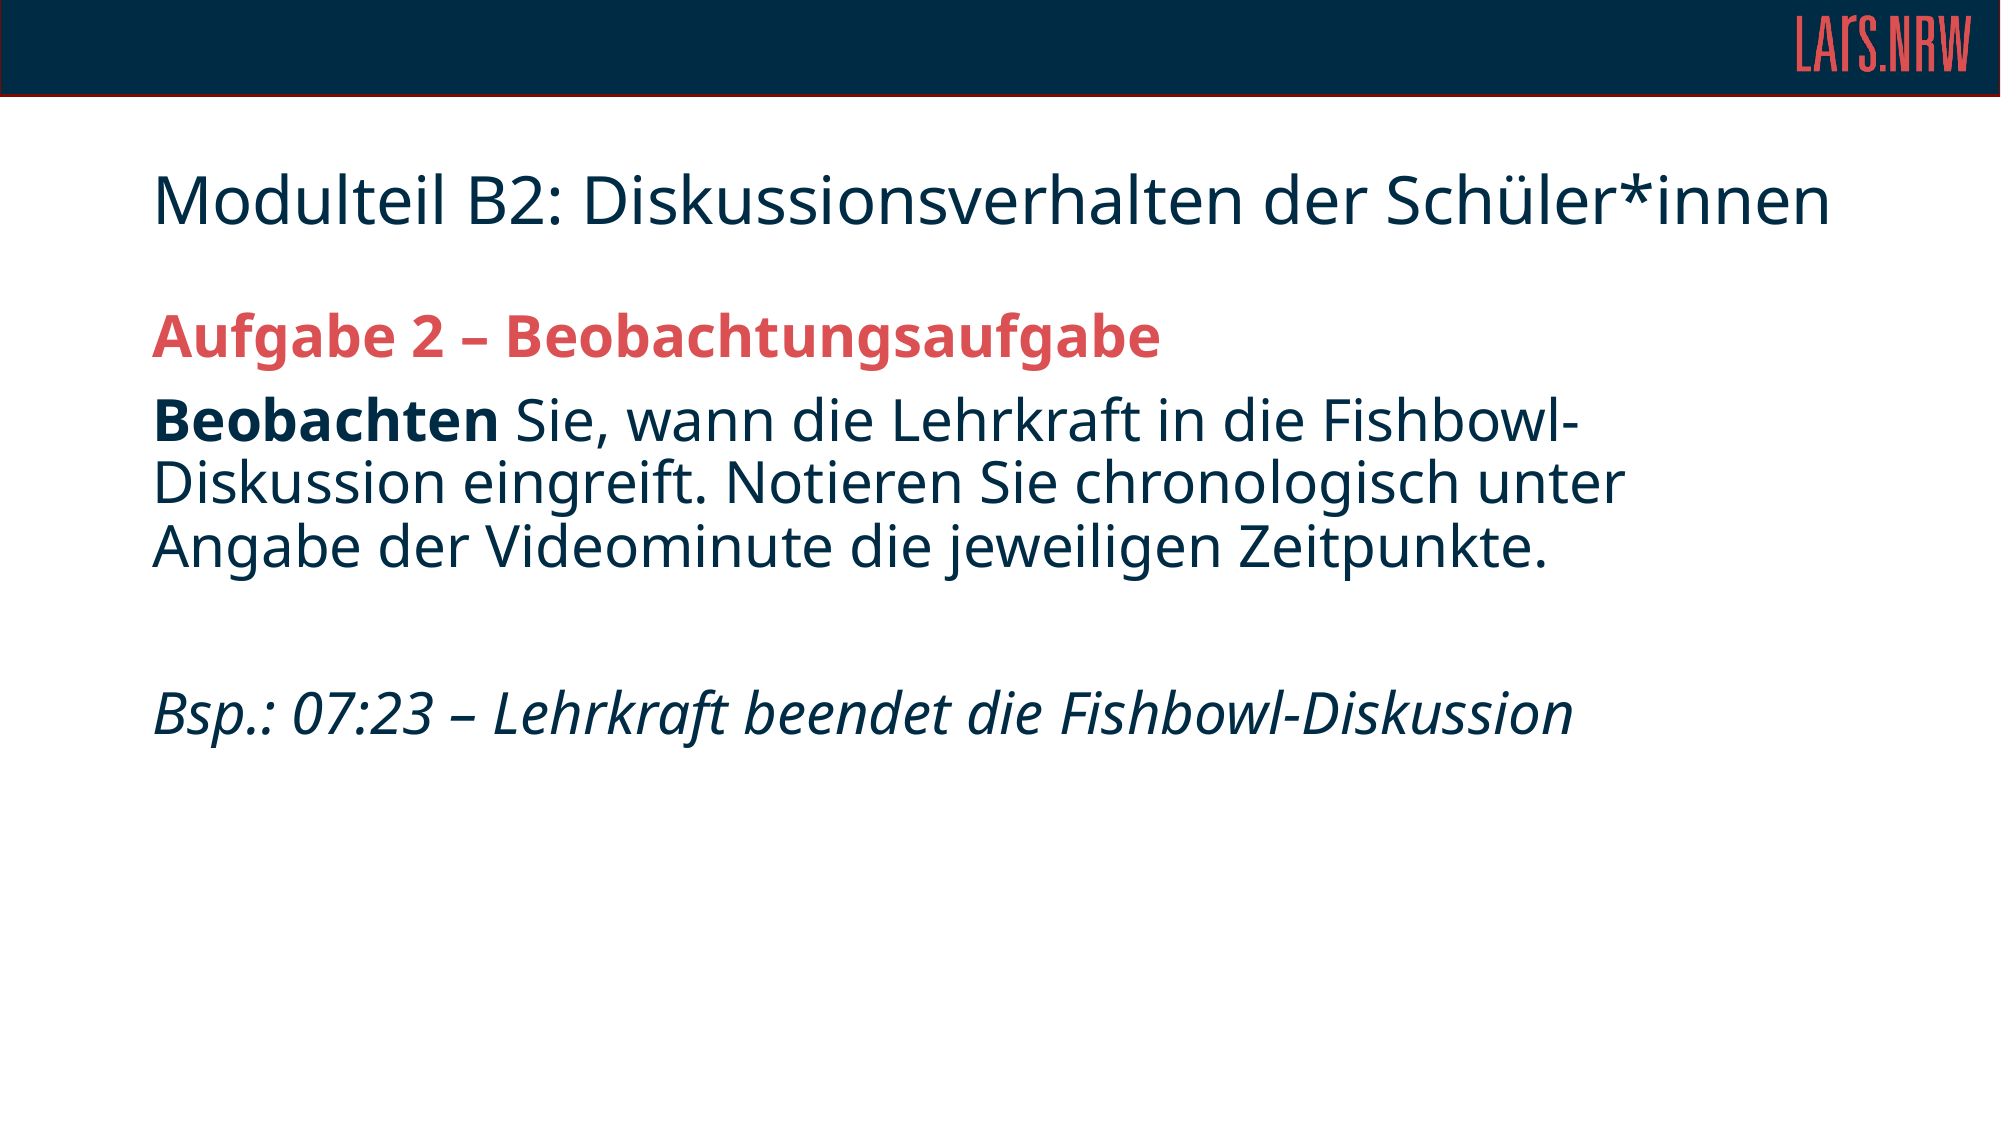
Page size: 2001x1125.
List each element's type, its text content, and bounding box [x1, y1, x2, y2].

picture [1779, 3, 1977, 86]
list Aufgabe 2 – Beobachtungsaufgabe Beobachten Sie, wann die Lehrkraft in die Fishbowl-Diskussion eingreift. Notieren Sie chronologisch unter Angabe der Videominute die jeweiligen Zeitpunkte. Bsp.: 07:23 – Lehrkraft beendet die Fishbowl-Diskussion [137, 299, 1863, 1014]
title Modulteil B2: Diskussionsverhalten der Schüler*innen [137, 128, 1863, 278]
